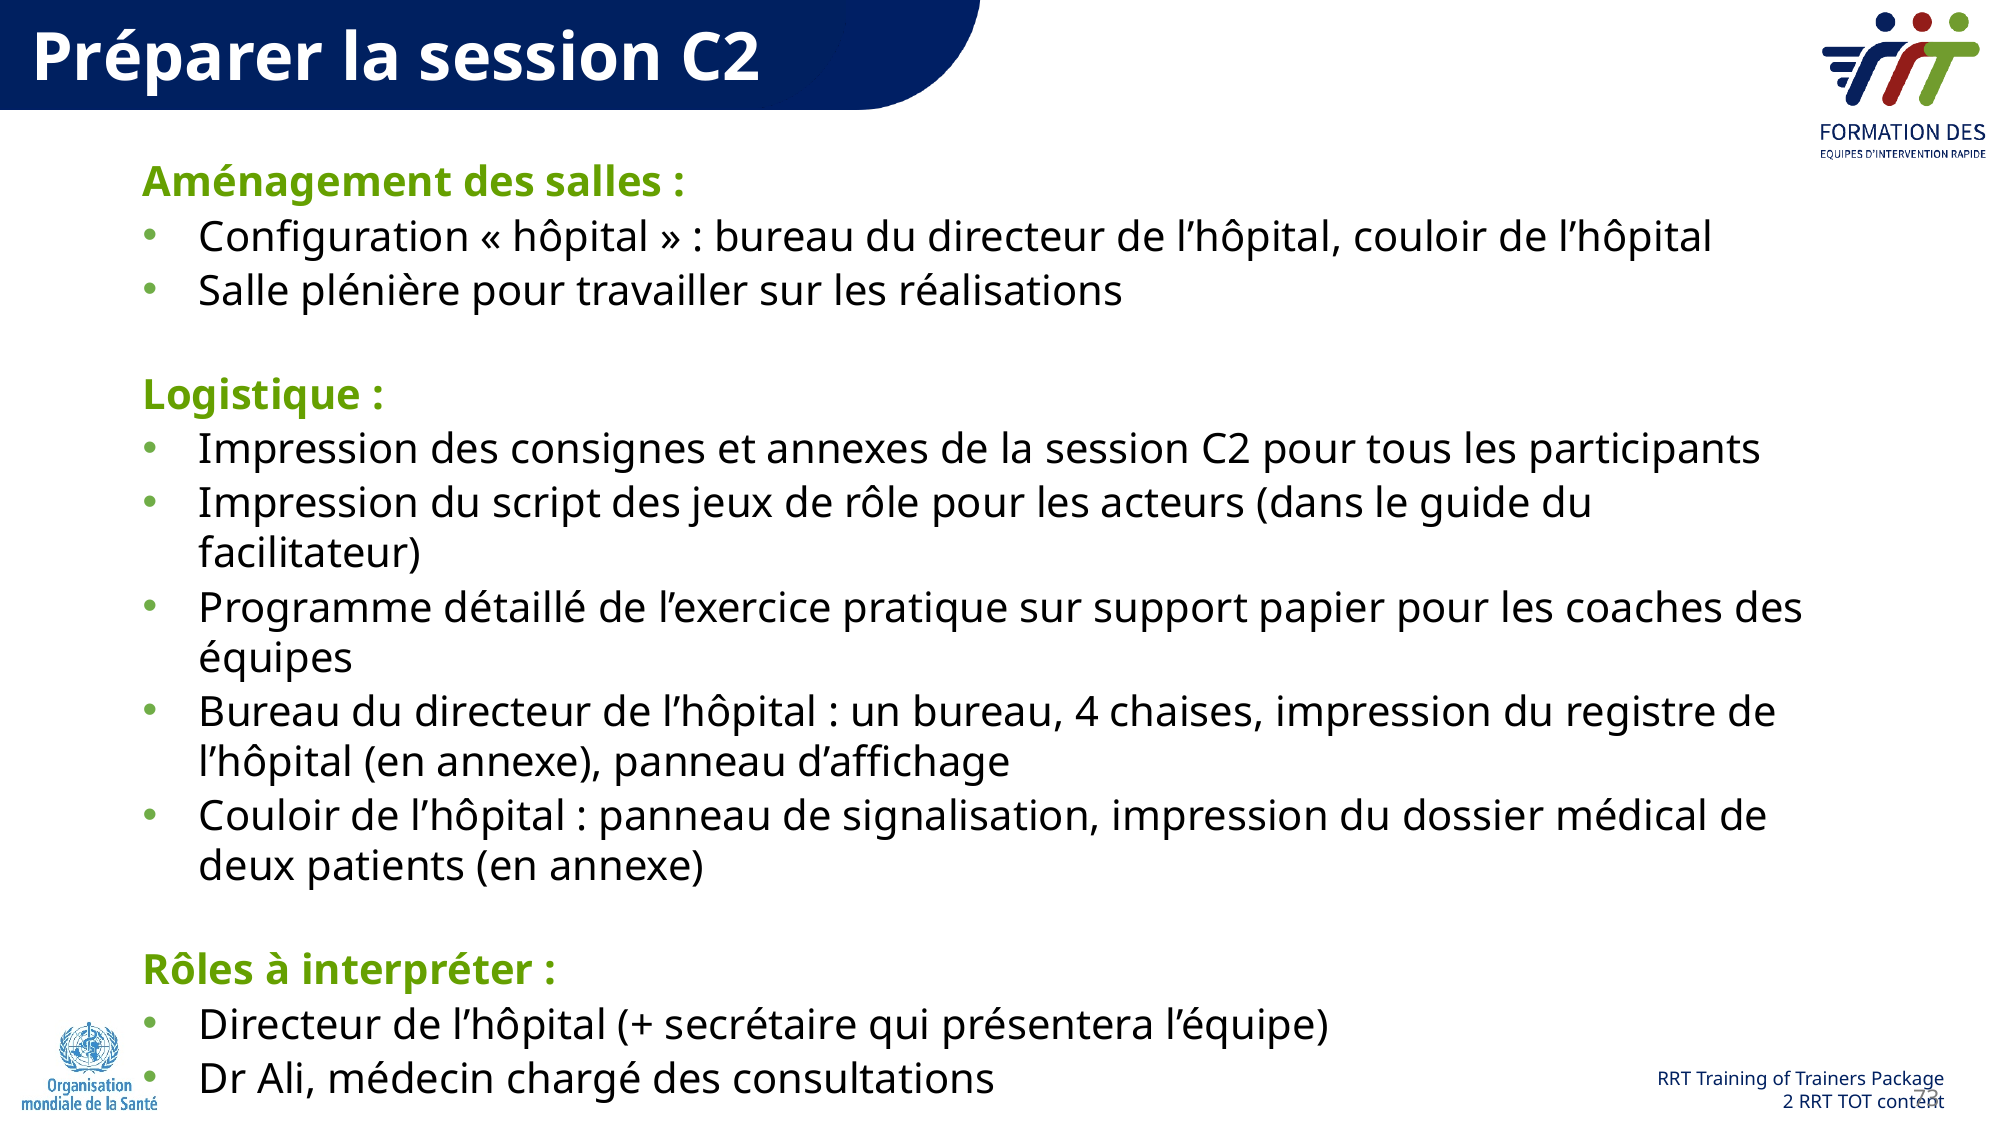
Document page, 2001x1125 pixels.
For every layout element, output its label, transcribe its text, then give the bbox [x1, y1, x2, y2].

picture [0, 0, 981, 110]
picture [1820, 11, 1986, 160]
picture [20, 1020, 135, 1111]
text_box Aménagement des salles : Configuration « hôpital » : bureau du directeur de l’hôpital, couloir de l’hôpital Salle plénière pour travailler sur les réalisations Logistique : Impression des consignes et annexes de la session C2 pour tous les participants Impression du script des jeux de rôle pour les acteurs (dans le guide du facilitateur) Programme détaillé de l’exercice pratique sur support papier pour les coaches des équipes Bureau du directeur de l’hôpital : un bureau, 4 chaises, impression du registre de l’hôpital (en annexe), panneau d’affichage Couloir de l’hôpital : panneau de signalisation, impression du dossier médical de deux patients (en annexe) Rôles à interpréter : Directeur de l’hôpital (+ secrétaire qui présentera l’équipe) Dr Ali, médecin chargé des consultations [135, 147, 1820, 1125]
text_box Préparer la session C2 [847, 5, 1033, 101]
